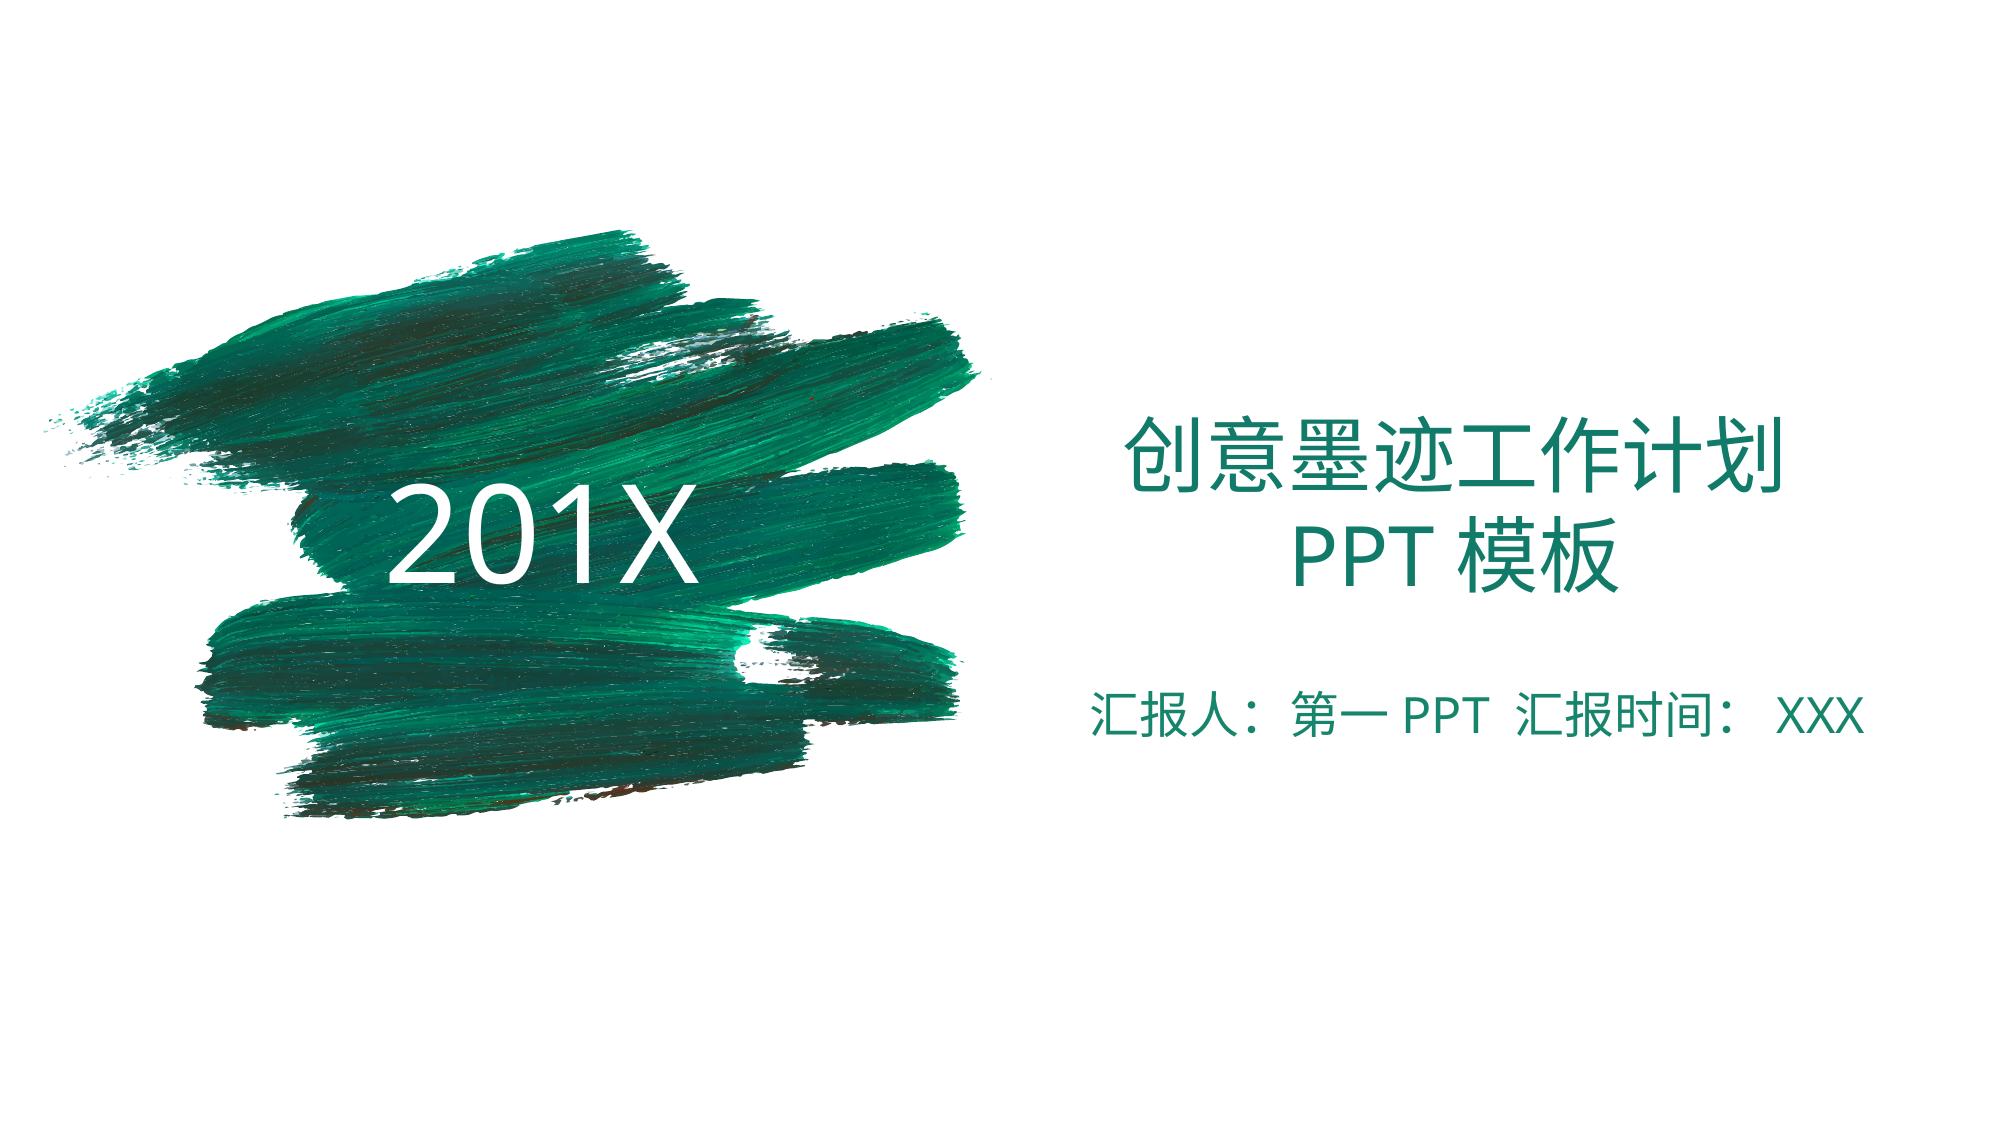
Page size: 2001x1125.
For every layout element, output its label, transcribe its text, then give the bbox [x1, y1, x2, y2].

text_box 汇报人：第一PPT 汇报时间：XXX [1074, 675, 2000, 751]
picture [69, 248, 1015, 811]
text_box 创意墨迹工作计划 PPT模板 [1019, 395, 1924, 611]
